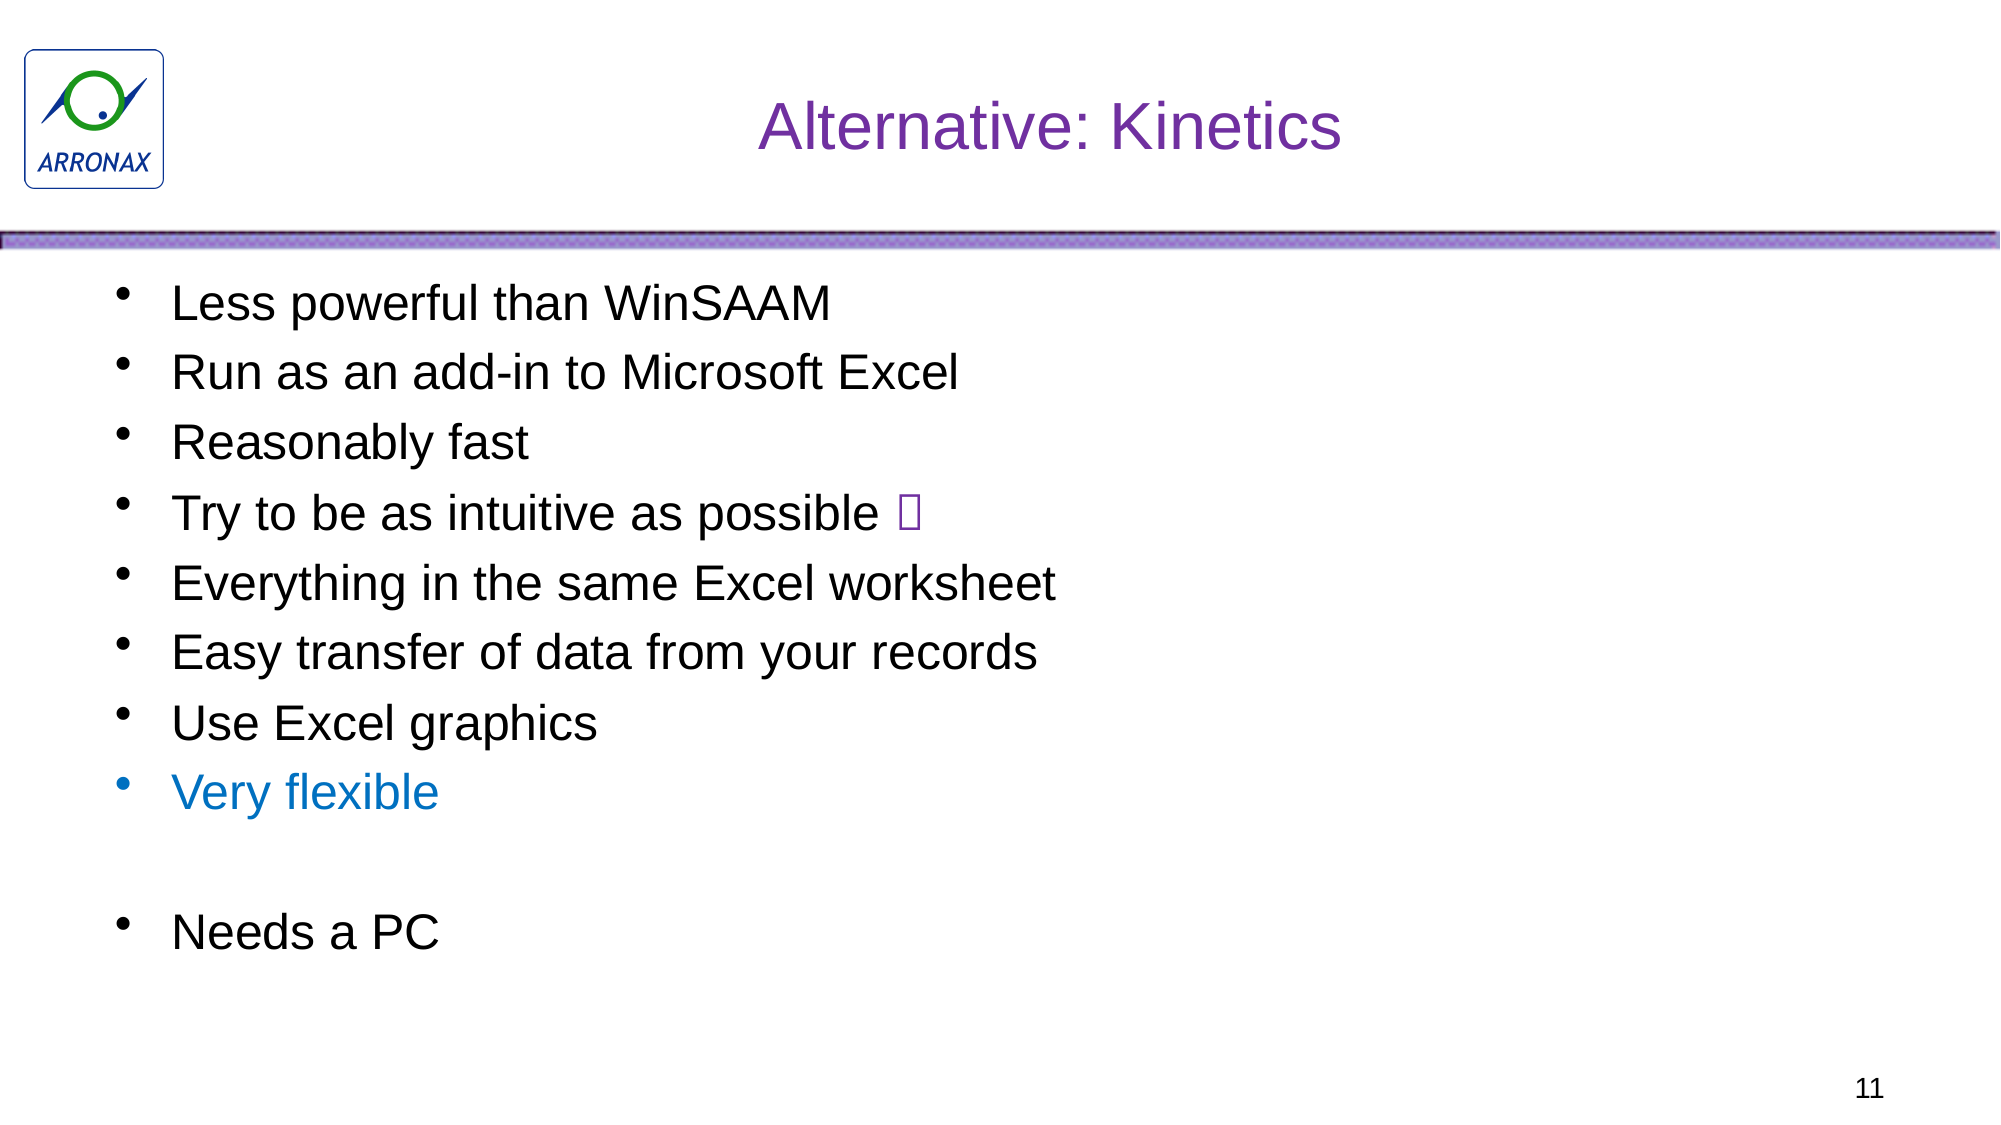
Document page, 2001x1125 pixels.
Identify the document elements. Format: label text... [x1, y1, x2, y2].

list Less powerful than WinSAAM Run as an add-in to Microsoft Excel Reasonably fast Try to be as intuitive as possible  Everything in the same Excel worksheet Easy transfer of data from your records Use Excel graphics Very flexible Needs a PC [99, 262, 1900, 1005]
slide_number 11 [1433, 1061, 1901, 1113]
title Alternative: Kinetics [202, 45, 1900, 200]
picture [24, 49, 164, 189]
picture [0, 225, 2000, 263]
